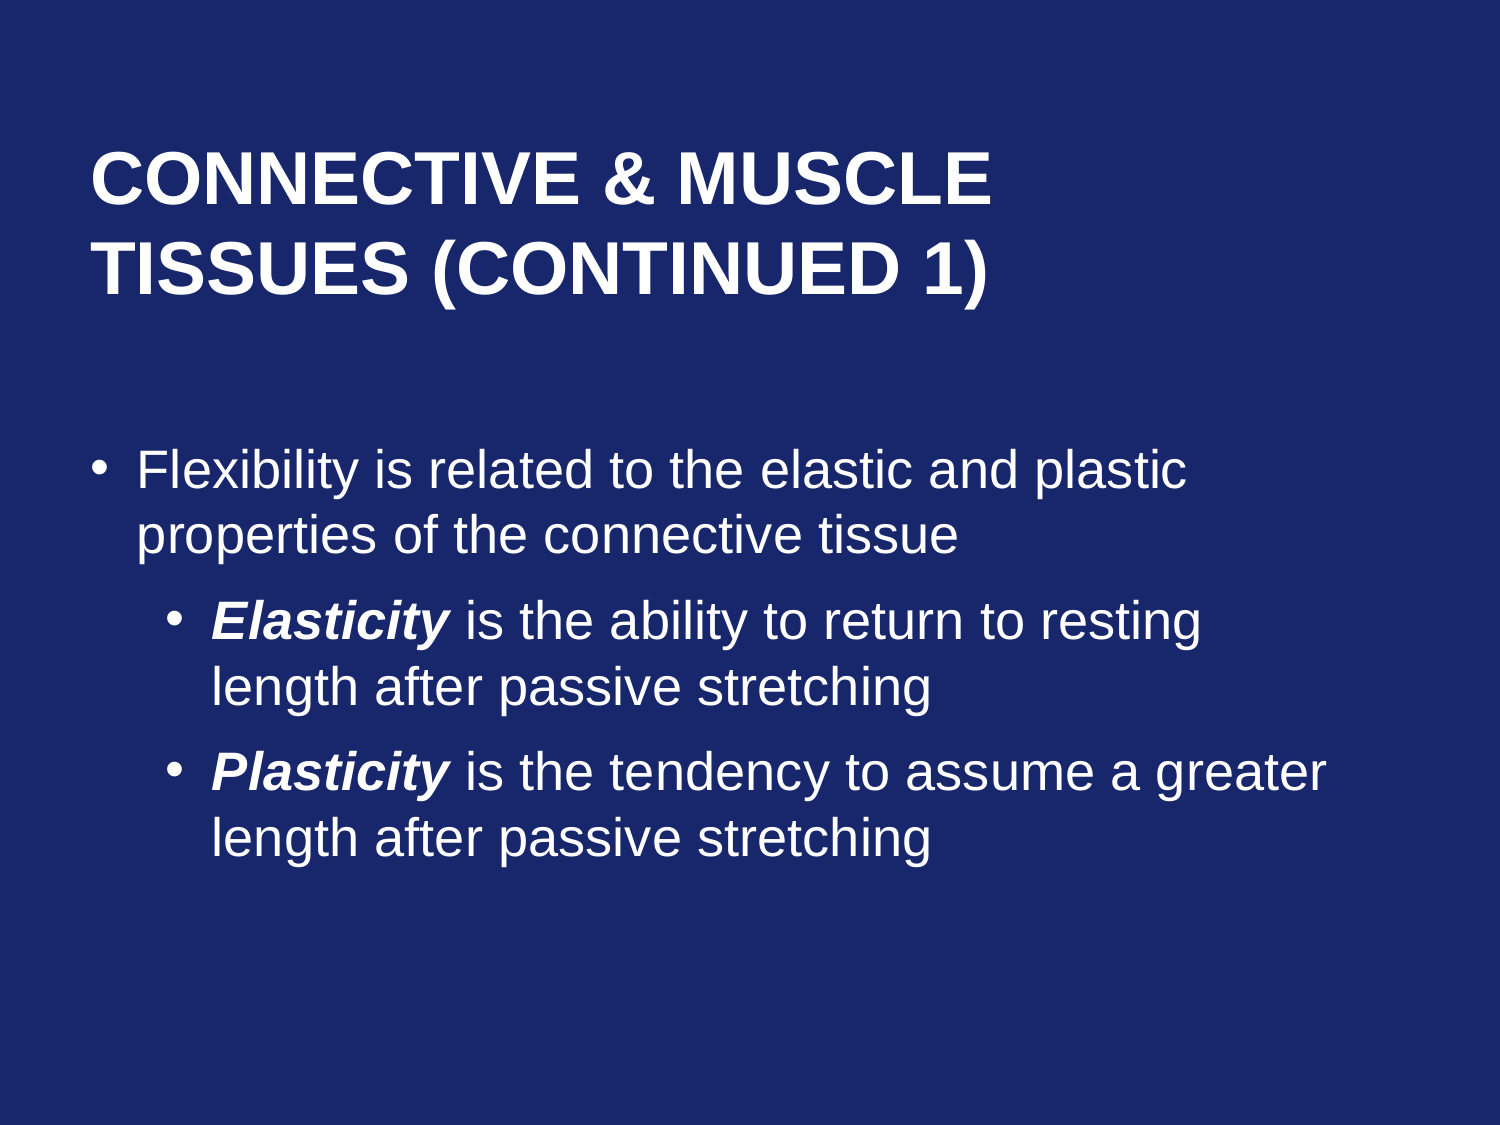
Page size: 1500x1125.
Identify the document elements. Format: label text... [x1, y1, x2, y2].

title Connective & Muscle Tissues (continued 1) [75, 99, 1350, 339]
list Flexibility is related to the elastic and plastic properties of the connective tissue Elasticity is the ability to return to resting length after passive stretching Plasticity is the tendency to assume a greater length after passive stretching [75, 351, 1350, 950]
